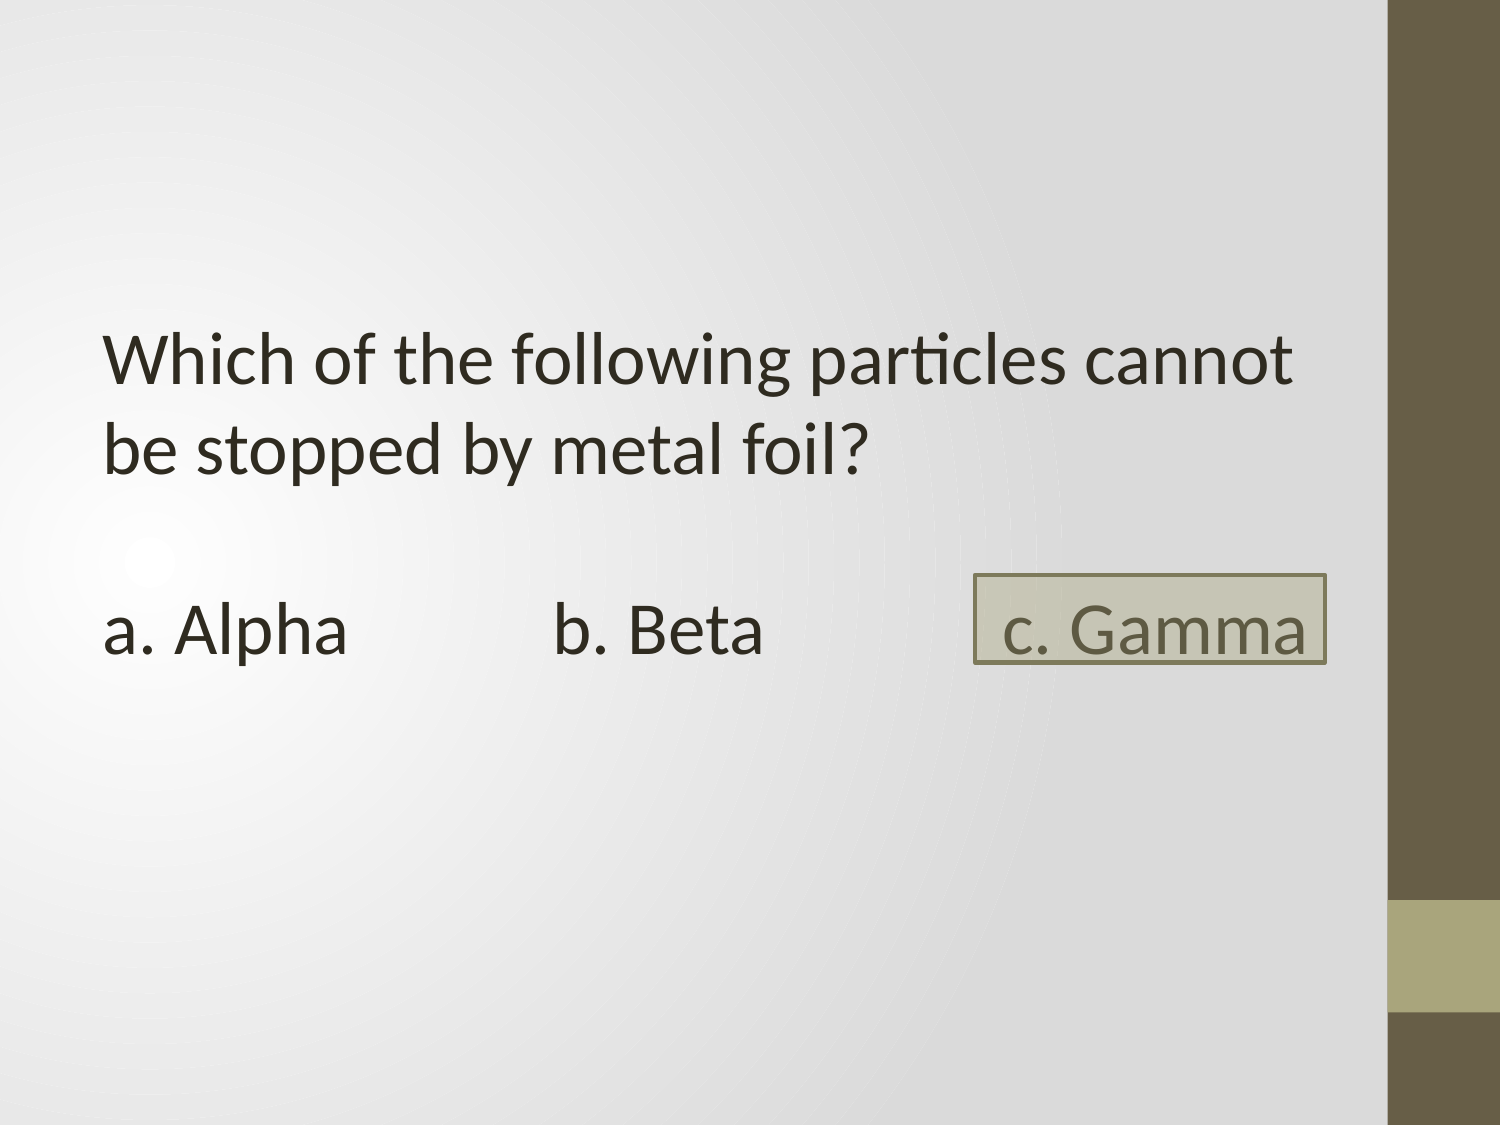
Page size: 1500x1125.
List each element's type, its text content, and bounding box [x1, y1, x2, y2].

text_box Which of the following particles cannot be stopped by metal foil? a. Alpha b. Beta c. Gamma [87, 301, 1325, 677]
text_box [973, 573, 1327, 665]
